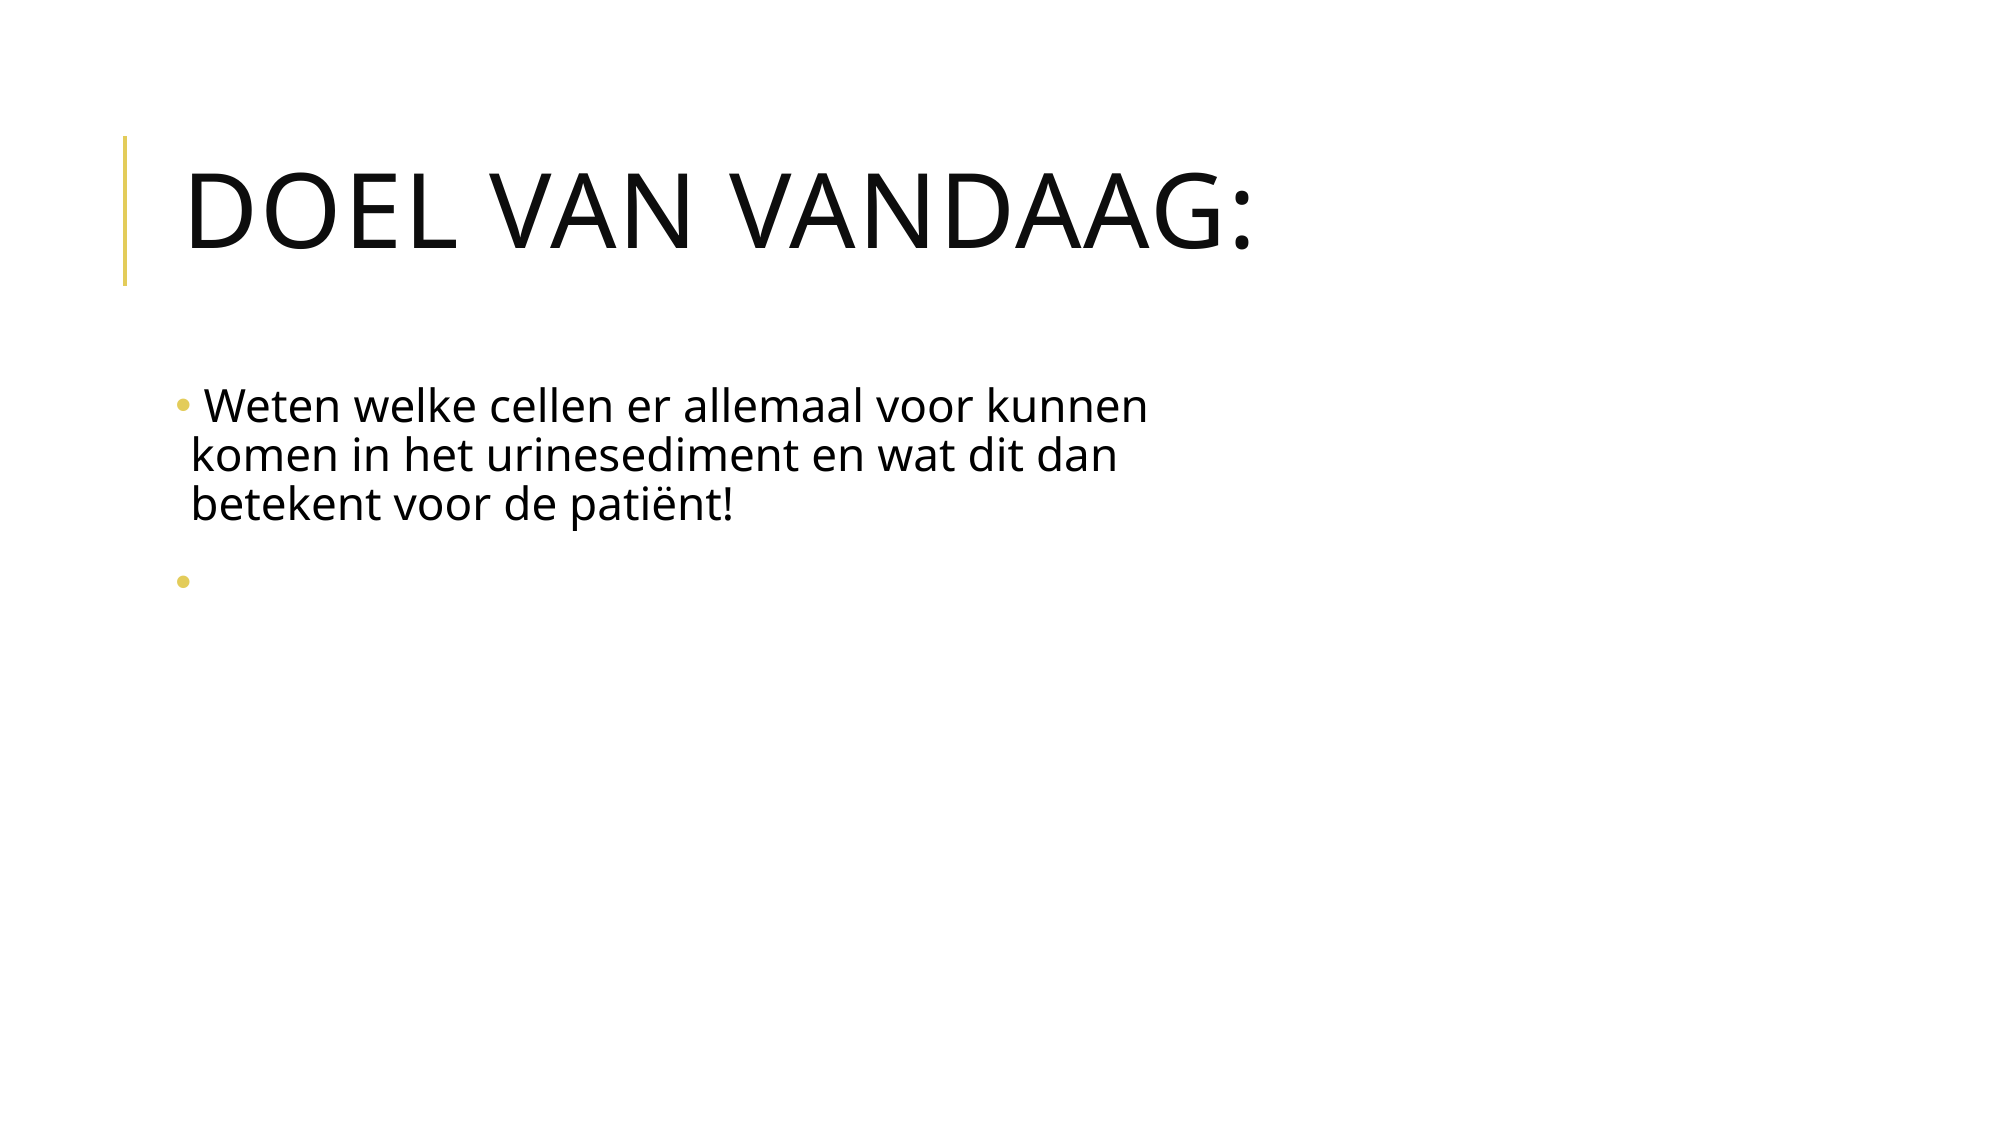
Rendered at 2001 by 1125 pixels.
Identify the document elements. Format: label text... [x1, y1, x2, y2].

title Doel van vandaag: [168, 96, 1763, 342]
list Weten welke cellen er allemaal voor kunnen komen in het urinesediment en wat dit dan betekent voor de patiënt! [168, 375, 1220, 1035]
